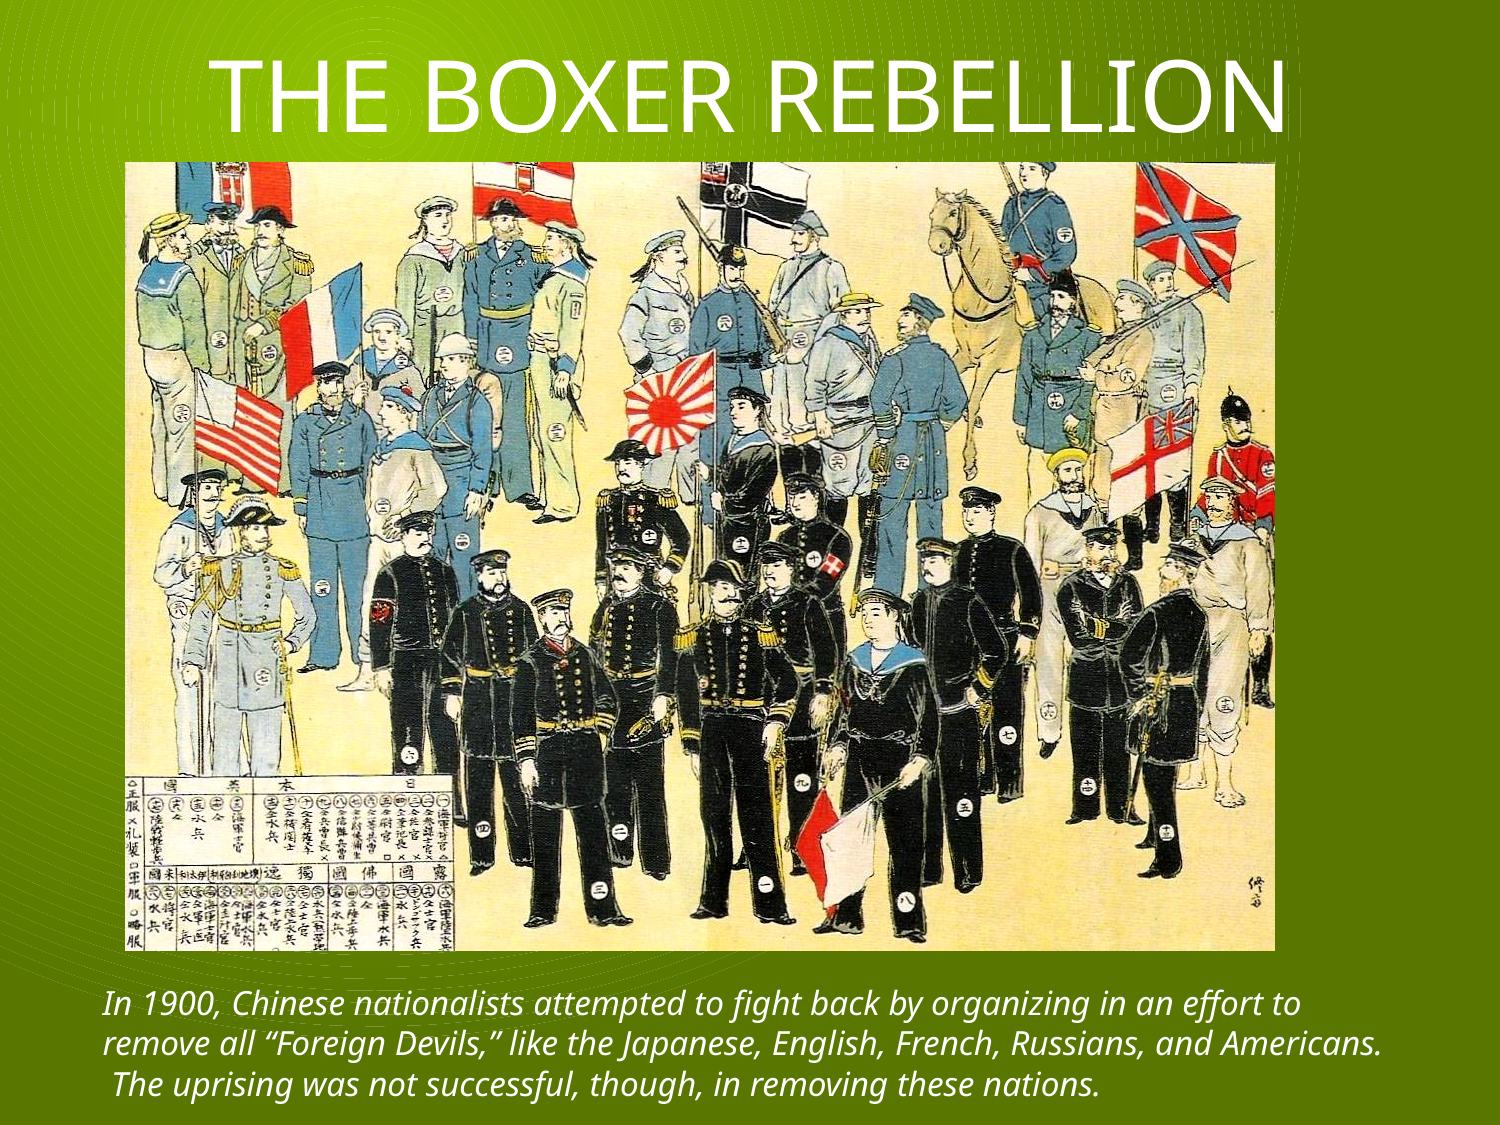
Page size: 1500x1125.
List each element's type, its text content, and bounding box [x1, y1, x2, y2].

list In 1900, Chinese nationalists attempted to fight back by organizing in an effort to remove all “Foreign Devils,” like the Japanese, English, French, Russians, and Americans. The uprising was not successful, though, in removing these nations. [87, 975, 1413, 1113]
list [124, 162, 1276, 951]
title The Boxer Rebellion [193, 24, 1500, 196]
